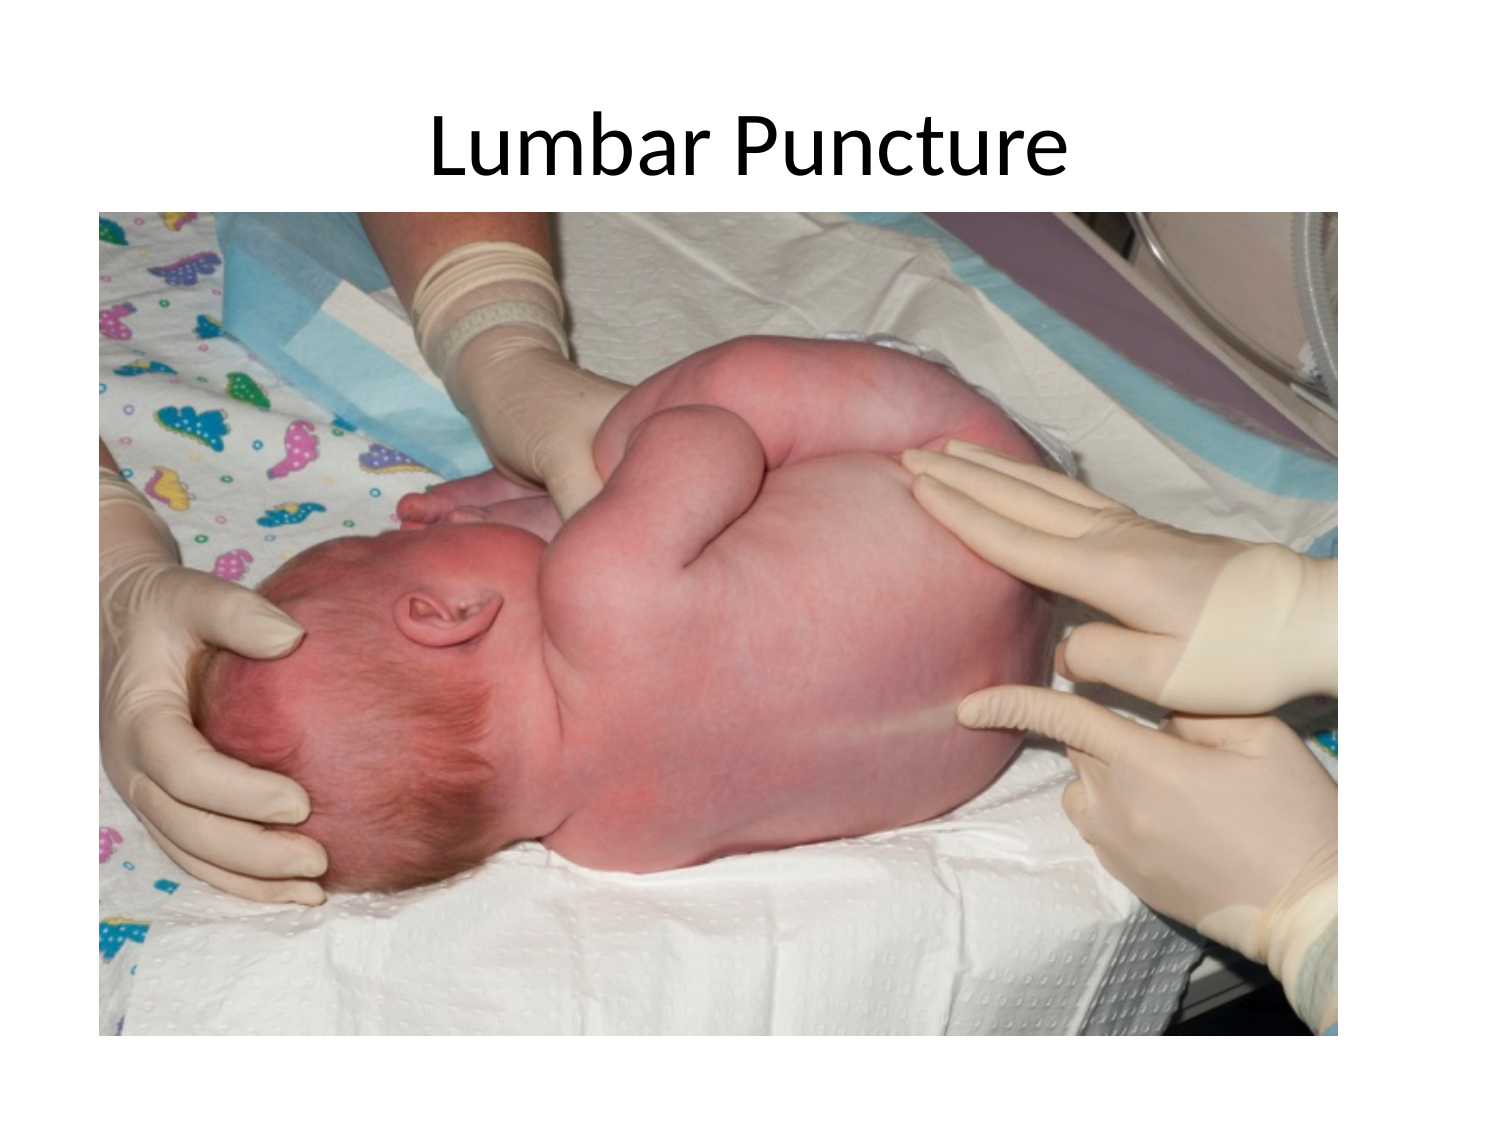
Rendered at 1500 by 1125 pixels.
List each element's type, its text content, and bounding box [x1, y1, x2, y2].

title Lumbar Puncture [75, 45, 1425, 233]
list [99, 212, 1338, 1036]
